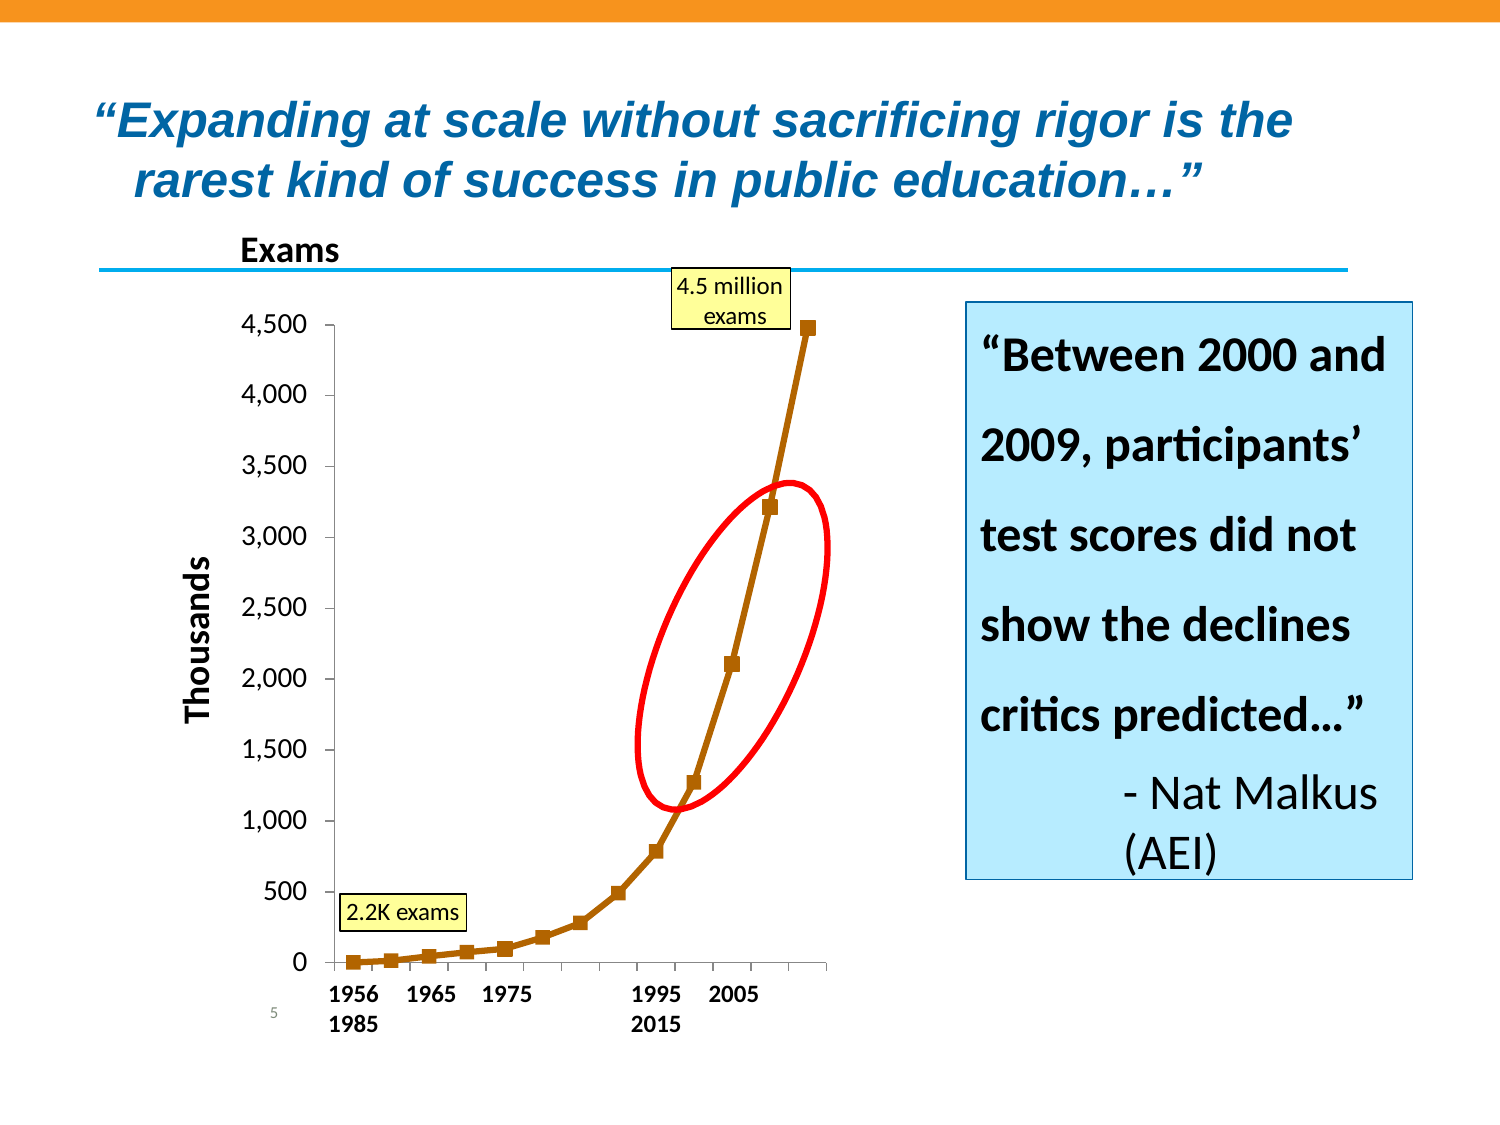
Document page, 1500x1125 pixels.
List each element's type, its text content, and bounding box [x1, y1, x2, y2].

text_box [178, 224, 836, 1025]
title “Expanding at scale without sacrificing rigor is the rarest kind of success in public education…” [90, 87, 1299, 276]
text_box “Between 2000 and 2009, participants’ test scores did not show the declines critics predicted…” - Nat Malkus (AEI) [966, 301, 1413, 880]
